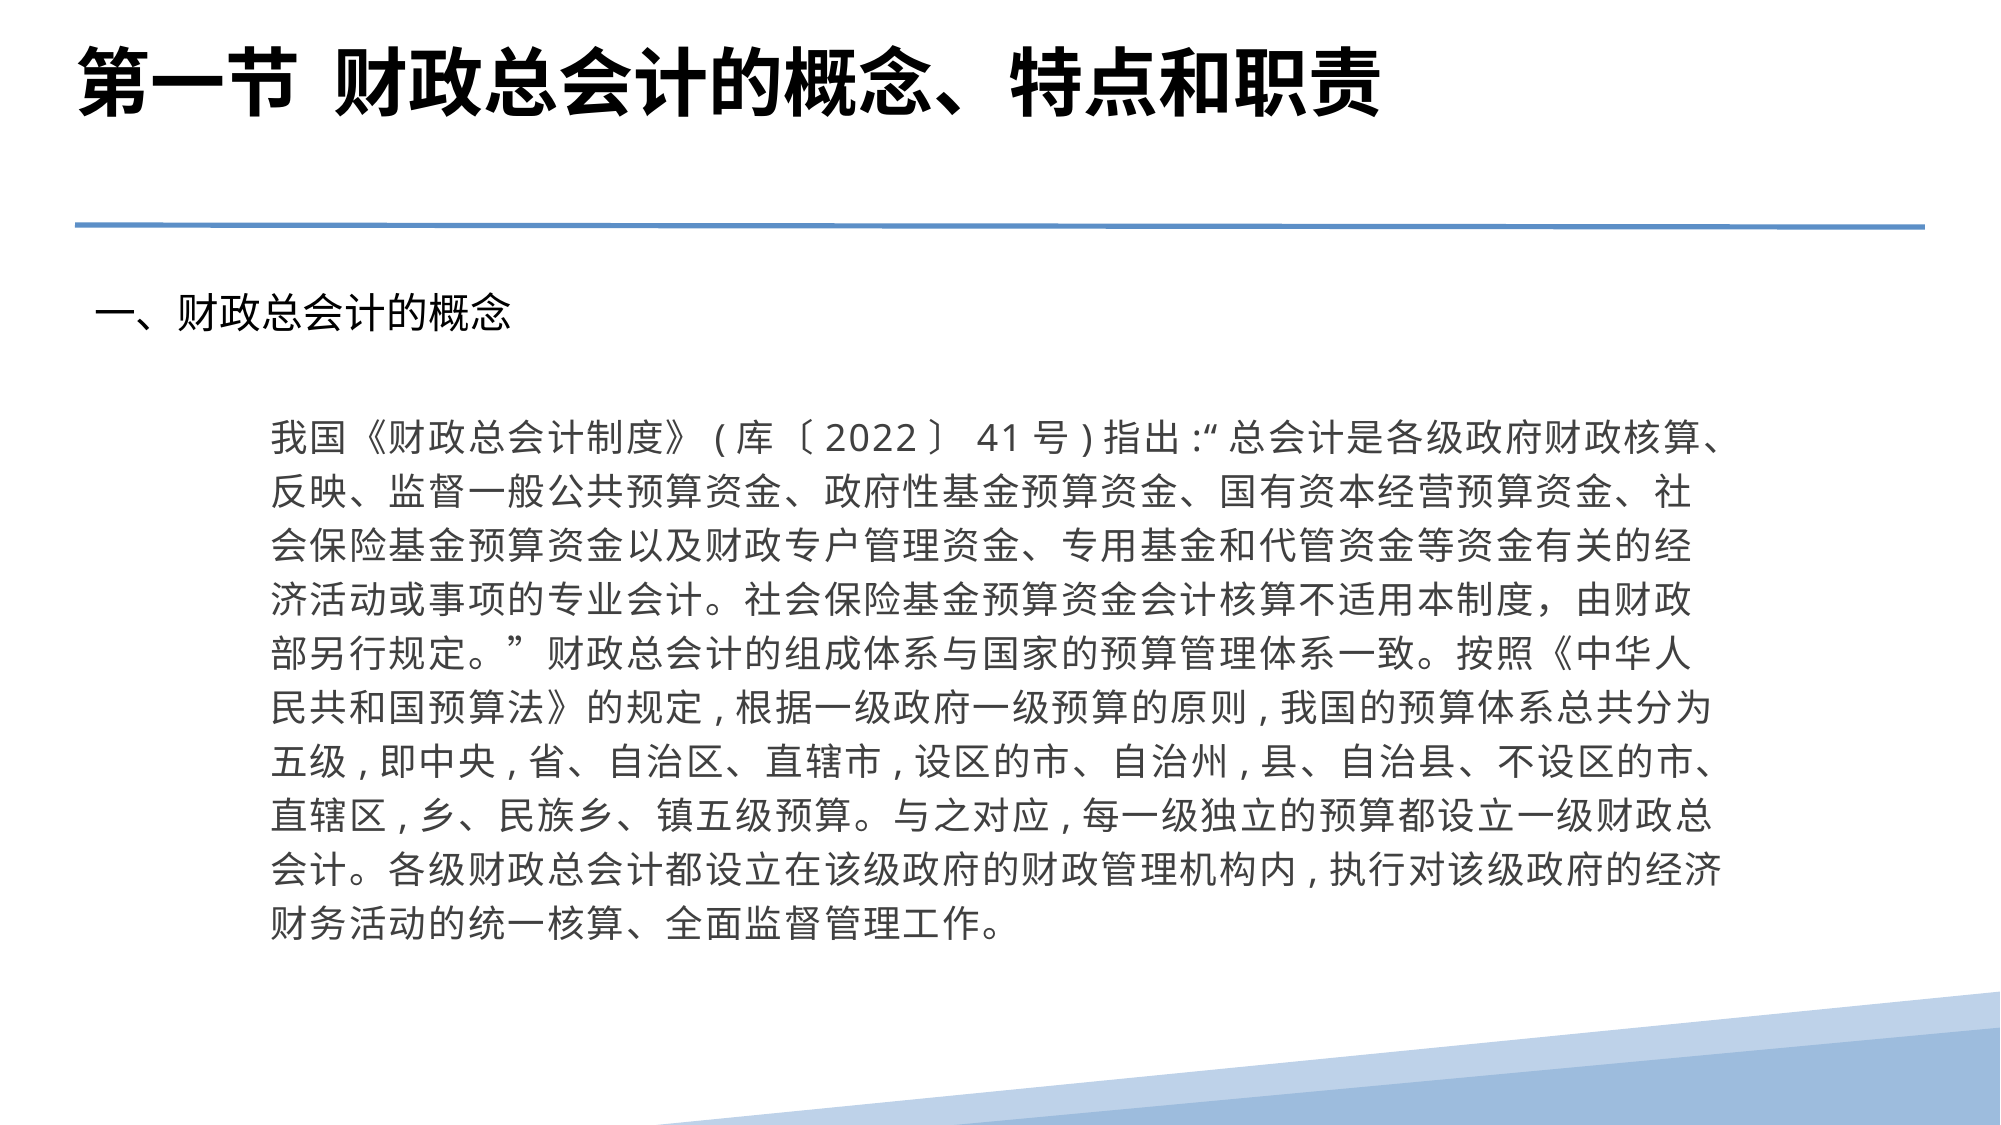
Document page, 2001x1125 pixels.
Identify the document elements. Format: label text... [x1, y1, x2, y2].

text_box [74, 224, 1925, 228]
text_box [656, 991, 2000, 1125]
text_box 我国《财政总会计制度》(库〔2022〕41号)指出:“总会计是各级政府财政核算、反映、监督一般公共预算资金、政府性基金预算资金、国有资本经营预算资金、社会保险基金预算资金以及财政专户管理资金、专用基金和代管资金等资金有关的经济活动或事项的专业会计。社会保险基金预算资金会计核算不适用本制度，由财政部另行规定。”财政总会计的组成体系与国家的预算管理体系一致。按照《中华人民共和国预算法》的规定,根据一级政府一级预算的原则,我国的预算体系总共分为五级,即中央,省、自治区、直辖市,设区的市、自治州,县、自治县、不设区的市、直辖区,乡、民族乡、镇五级预算。与之对应,每一级独立的预算都设立一级财政总会计。各级财政总会计都设立在该级政府的财政管理机构内,执行对该级政府的经济财务活动的统一核算、全面监督管理工作。 [260, 352, 1740, 1011]
text_box 第一节 财政总会计的概念、特点和职责 [75, 24, 1925, 125]
text_box 一、财政总会计的概念 [94, 276, 1945, 352]
